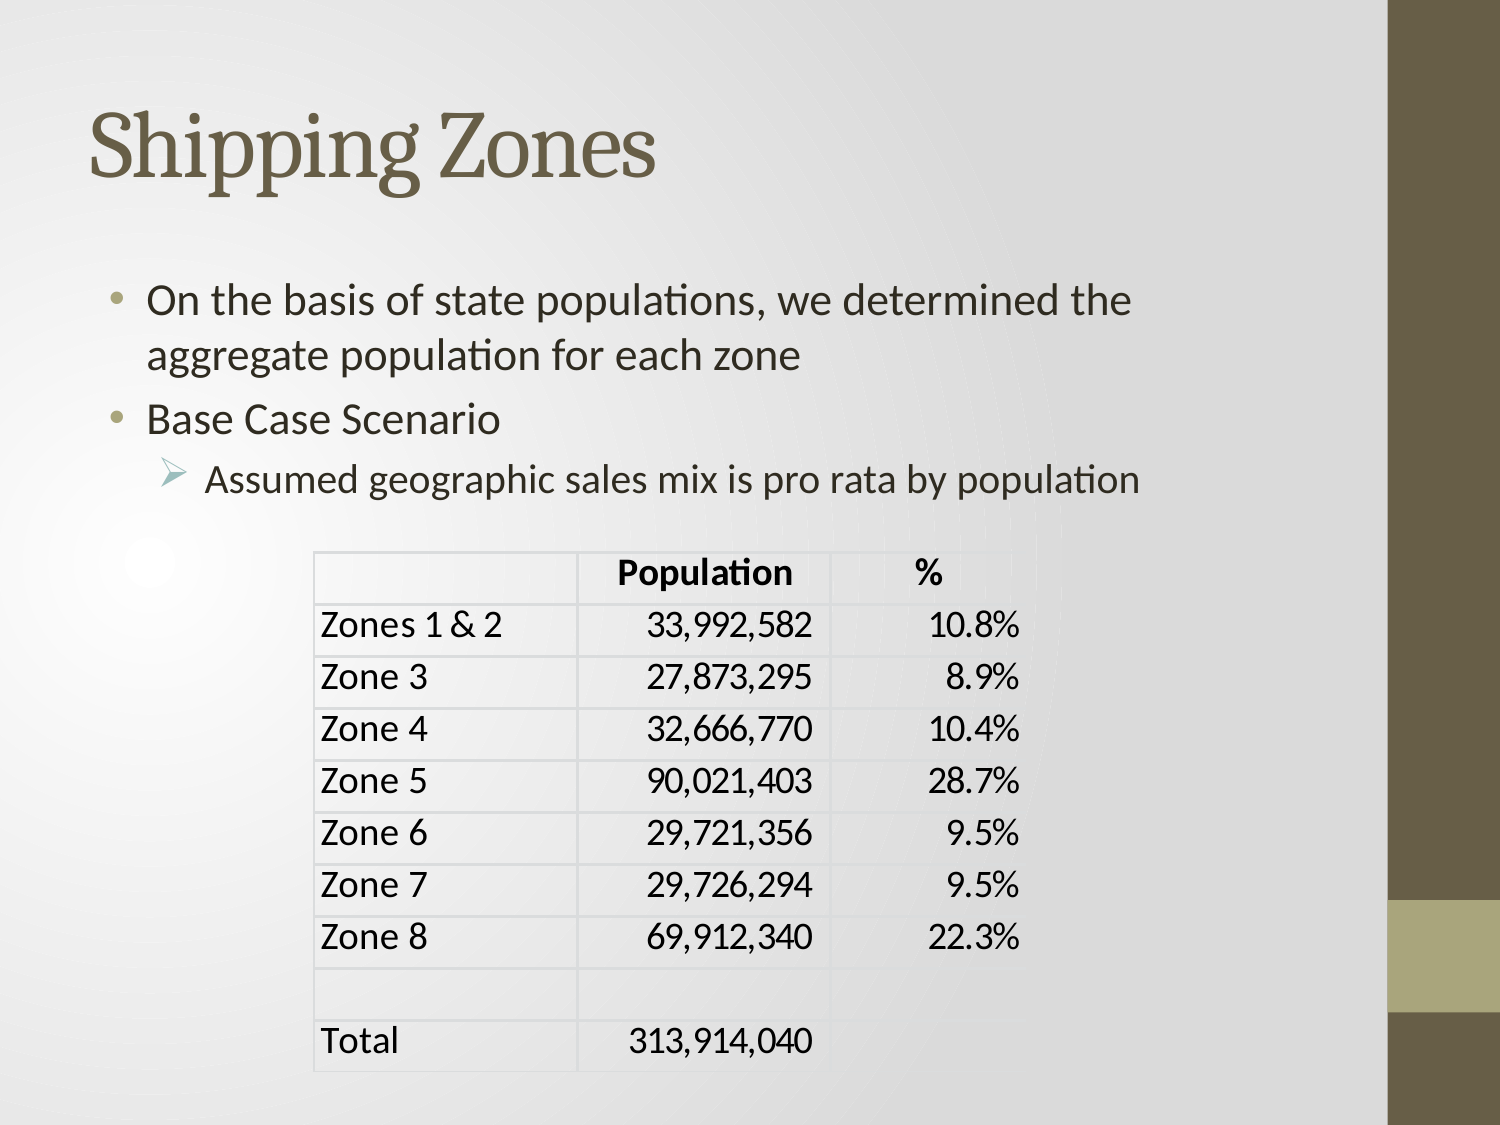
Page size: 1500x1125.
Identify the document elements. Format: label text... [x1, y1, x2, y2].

picture [312, 550, 1029, 1075]
list On the basis of state populations, we determined the aggregate population for each zone Base Case Scenario Assumed geographic sales mix is pro rata by population [75, 262, 1325, 563]
title Shipping Zones [75, 45, 1325, 233]
